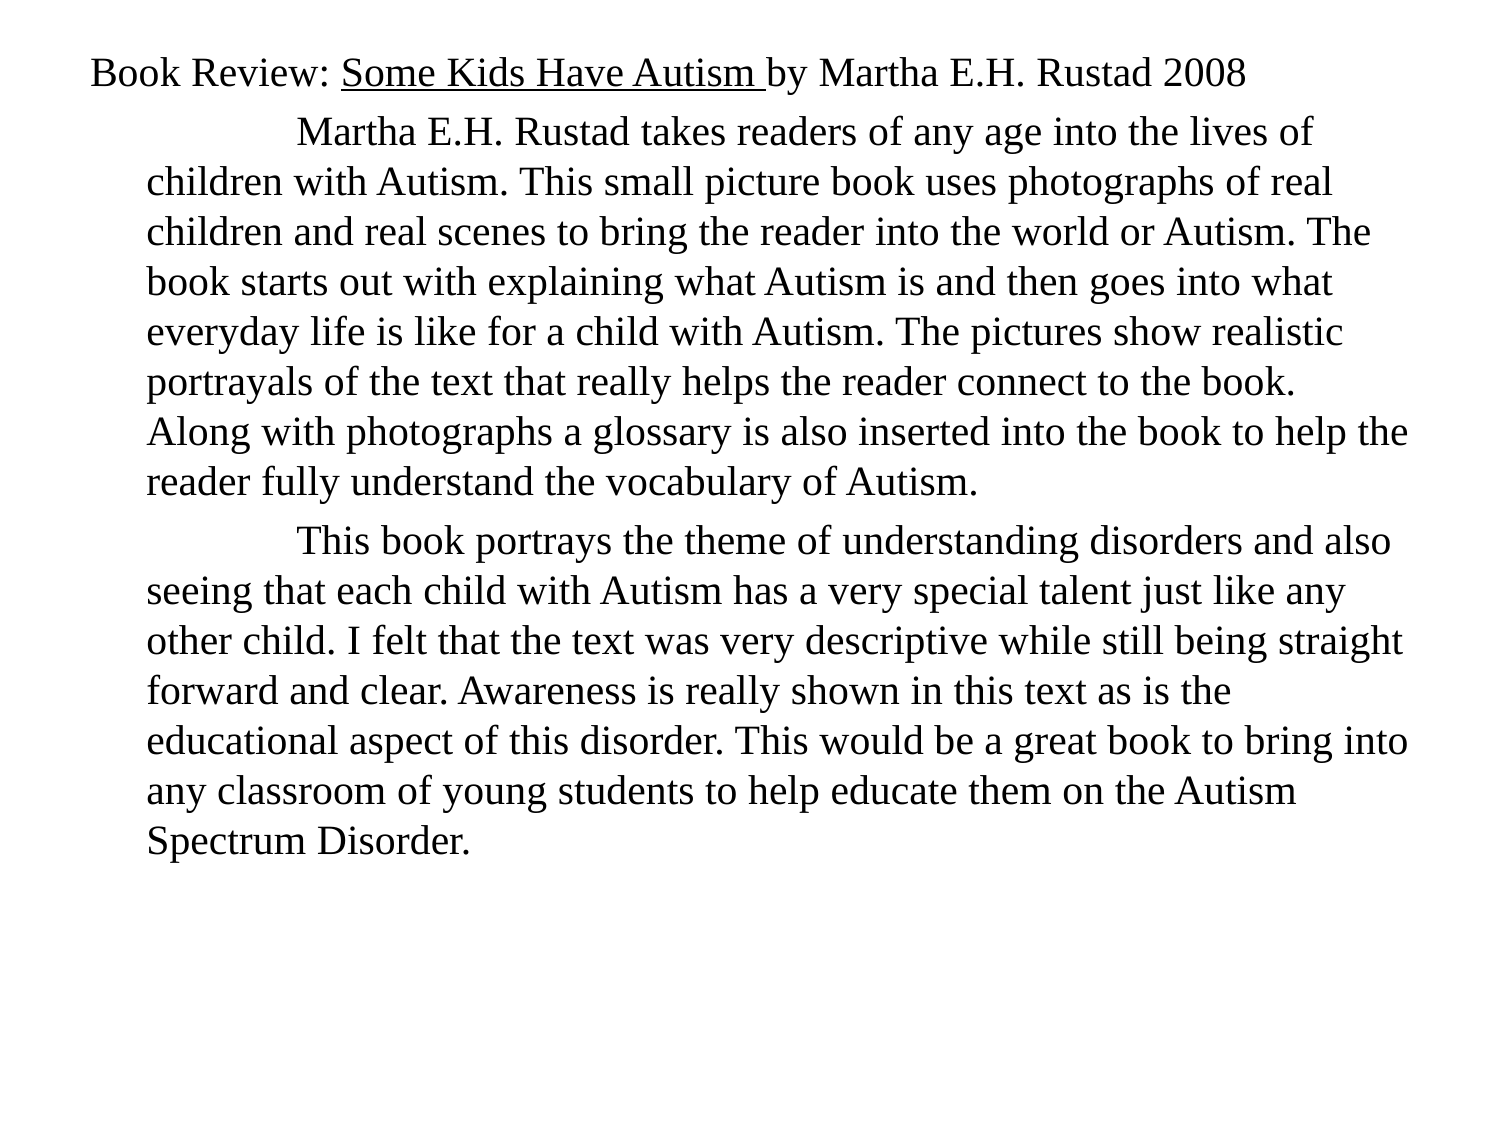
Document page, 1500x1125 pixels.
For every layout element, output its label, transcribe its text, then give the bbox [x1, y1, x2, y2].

list Book Review: Some Kids Have Autism by Martha E.H. Rustad 2008 Martha E.H. Rustad takes readers of any age into the lives of children with Autism. This small picture book uses photographs of real children and real scenes to bring the reader into the world or Autism. The book starts out with explaining what Autism is and then goes into what everyday life is like for a child with Autism. The pictures show realistic portrayals of the text that really helps the reader connect to the book. Along with photographs a glossary is also inserted into the book to help the reader fully understand the vocabulary of Autism. This book portrays the theme of understanding disorders and also seeing that each child with Autism has a very special talent just like any other child. I felt that the text was very descriptive while still being straight forward and clear. Awareness is really shown in this text as is the educational aspect of this disorder. This would be a great book to bring into any classroom of young students to help educate them on the Autism Spectrum Disorder. [75, 37, 1425, 1075]
